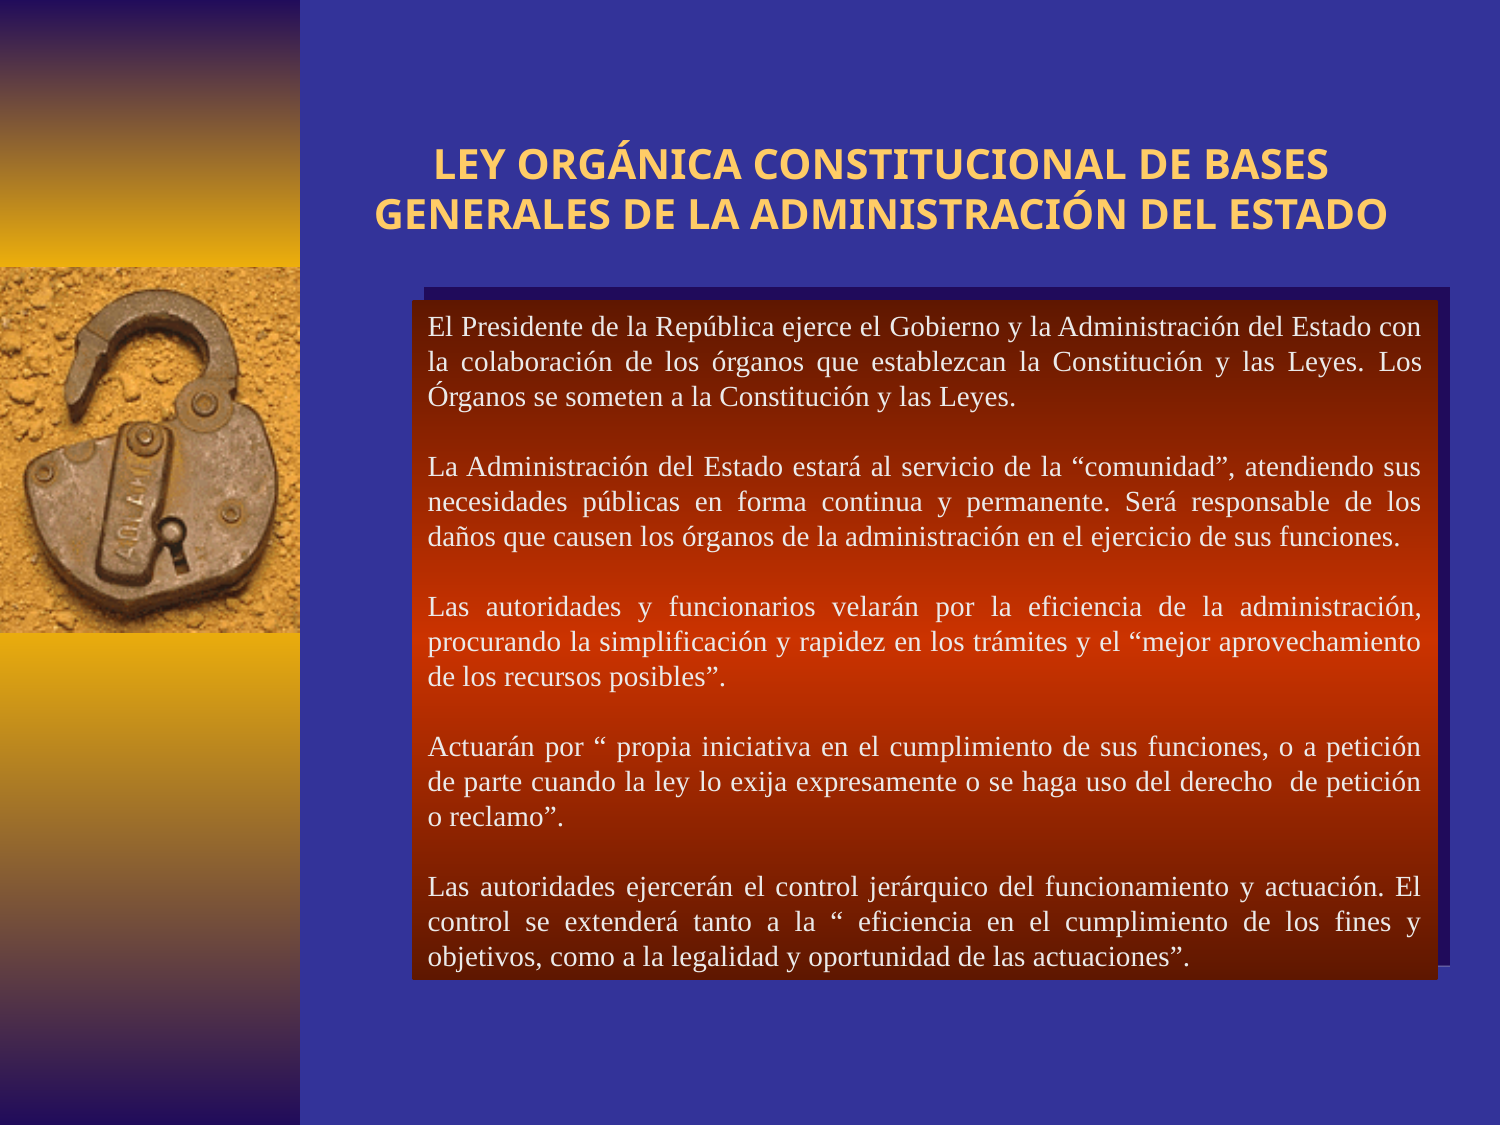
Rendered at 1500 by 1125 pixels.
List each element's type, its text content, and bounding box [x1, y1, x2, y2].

title LEY ORGÁNICA CONSTITUCIONAL DE BASES GENERALES DE LA ADMINISTRACIÓN DEL ESTADO [349, 99, 1414, 276]
subtitle El Presidente de la República ejerce el Gobierno y la Administración del Estado con la colaboración de los órganos que establezcan la Constitución y las Leyes. Los Órganos se someten a la Constitución y las Leyes. La Administración del Estado estará al servicio de la “comunidad”, atendiendo sus necesidades públicas en forma continua y permanente. Será responsable de los daños que causen los órganos de la administración en el ejercicio de sus funciones. Las autoridades y funcionarios velarán por la eficiencia de la administración, procurando la simplificación y rapidez en los trámites y el “mejor aprovechamiento de los recursos posibles”. Actuarán por “ propia iniciativa en el cumplimiento de sus funciones, o a petición de parte cuando la ley lo exija expresamente o se haga uso del derecho de petición o reclamo”. Las autoridades ejercerán el control jerárquico del funcionamiento y actuación. El control se extenderá tanto a la “ eficiencia en el cumplimiento de los fines y objetivos, como a la legalidad y oportunidad de las actuaciones”. [411, 299, 1438, 980]
picture [0, 267, 300, 633]
